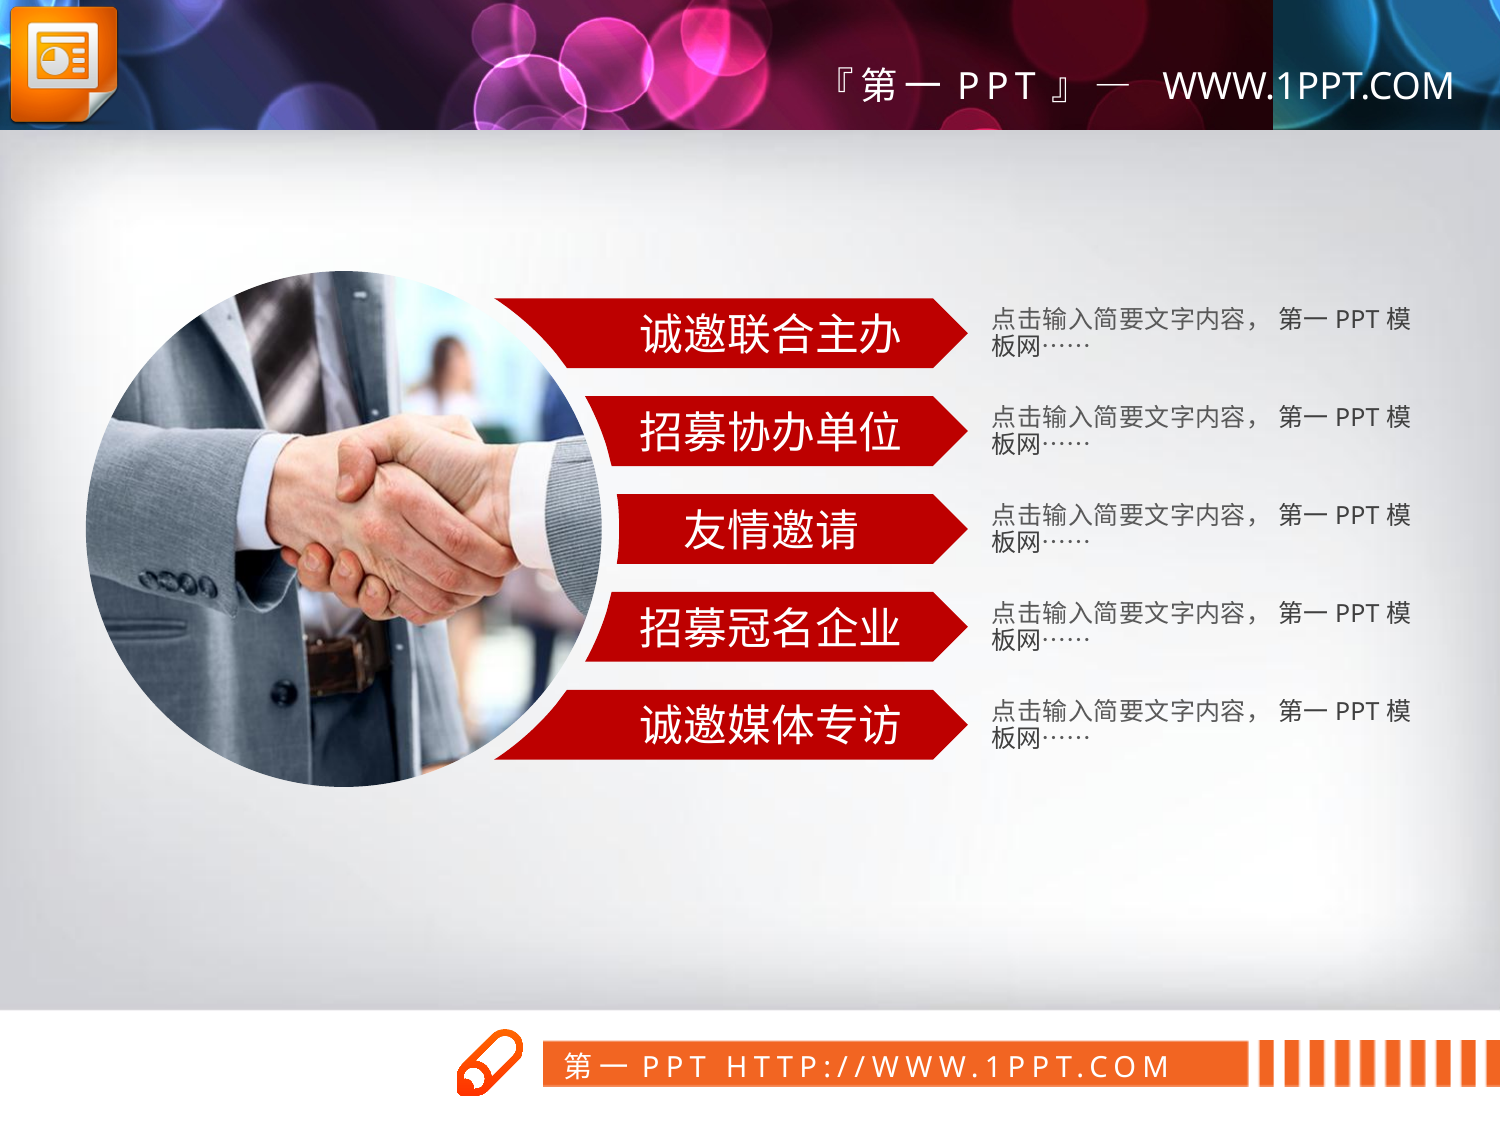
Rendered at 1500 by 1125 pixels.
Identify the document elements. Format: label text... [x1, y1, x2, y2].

text_box 点击输入简要文字内容， 第一PPT模板网…… [991, 404, 1412, 459]
text_box 点击输入简要文字内容， 第一PPT模板网…… [991, 600, 1412, 655]
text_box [584, 395, 969, 467]
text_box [616, 493, 969, 565]
text_box 点击输入简要文字内容， 第一PPT模板网…… [991, 697, 1412, 753]
text_box 点击输入简要文字内容， 第一PPT模板网…… [991, 306, 1412, 361]
picture [0, 0, 1500, 1012]
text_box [493, 298, 969, 369]
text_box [493, 689, 969, 760]
text_box 点击输入简要文字内容， 第一PPT模板网…… [991, 502, 1412, 557]
text_box [85, 271, 602, 787]
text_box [584, 591, 969, 662]
picture [543, 1040, 1500, 1087]
